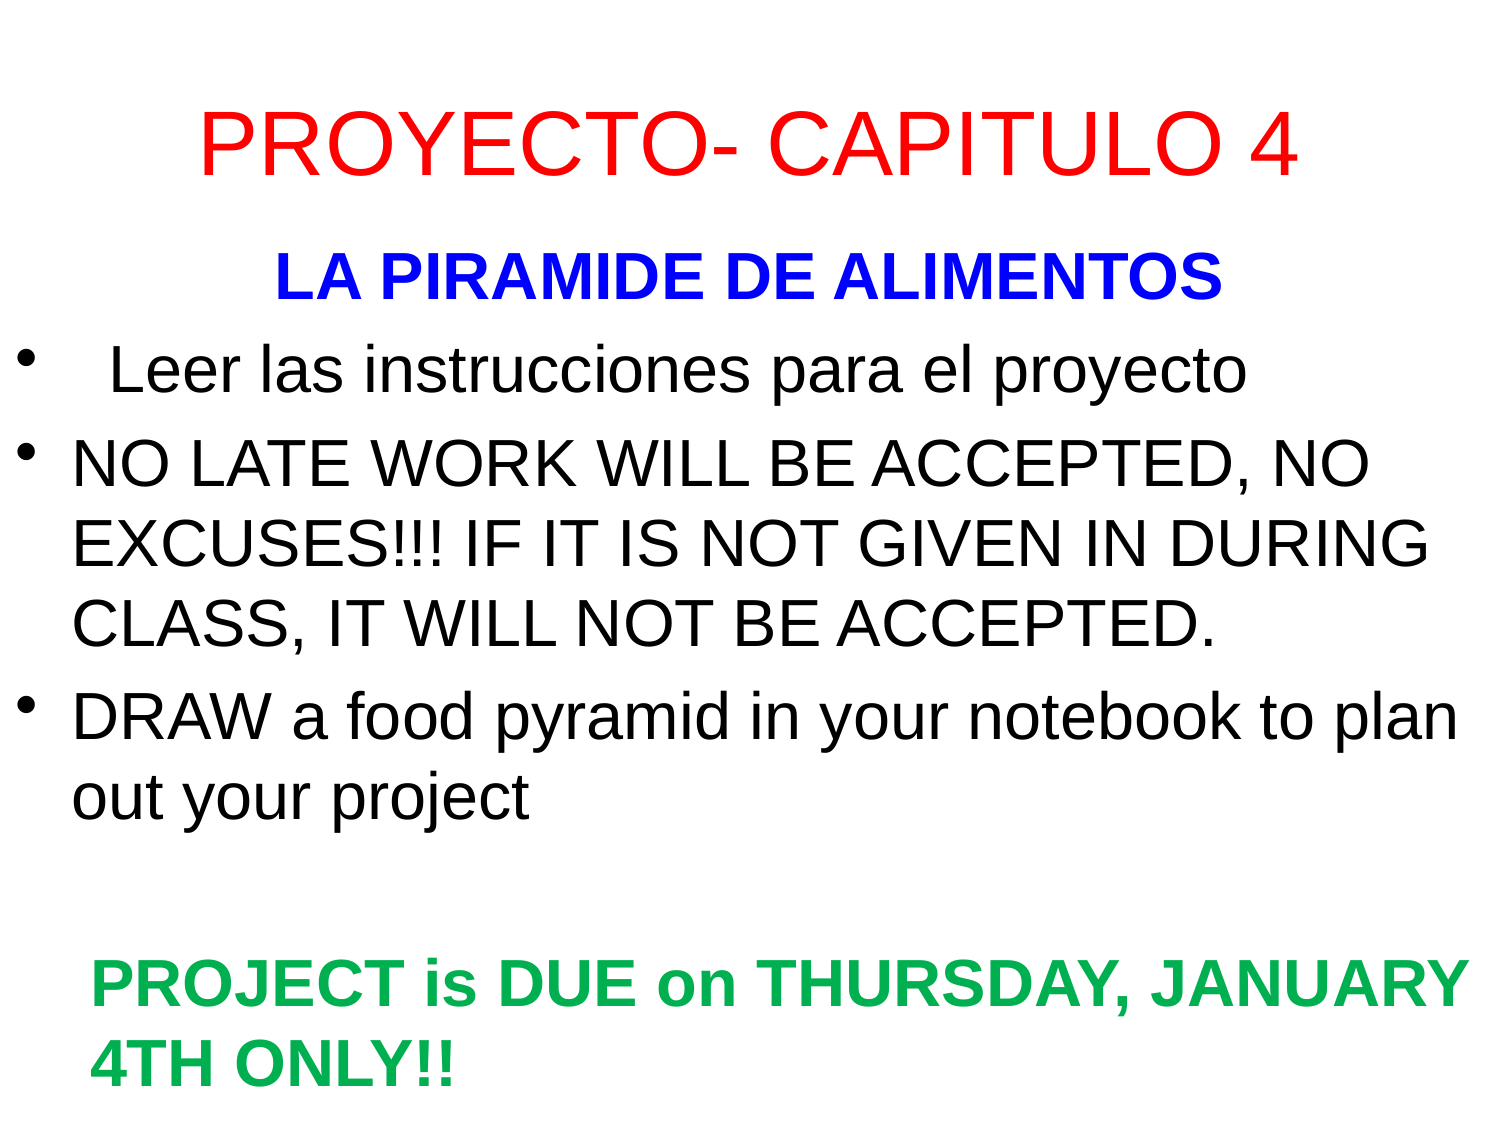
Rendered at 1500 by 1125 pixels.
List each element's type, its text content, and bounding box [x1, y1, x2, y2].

list LA PIRAMIDE DE ALIMENTOS Leer las instrucciones para el proyecto NO LATE WORK WILL BE ACCEPTED, NO EXCUSES!!! IF IT IS NOT GIVEN IN DURING CLASS, IT WILL NOT BE ACCEPTED. DRAW a food pyramid in your notebook to plan out your project PROJECT is DUE on THURSDAY, JANUARY 4TH ONLY!! [0, 224, 1500, 1125]
title PROYECTO- CAPITULO 4 [75, 45, 1425, 233]
